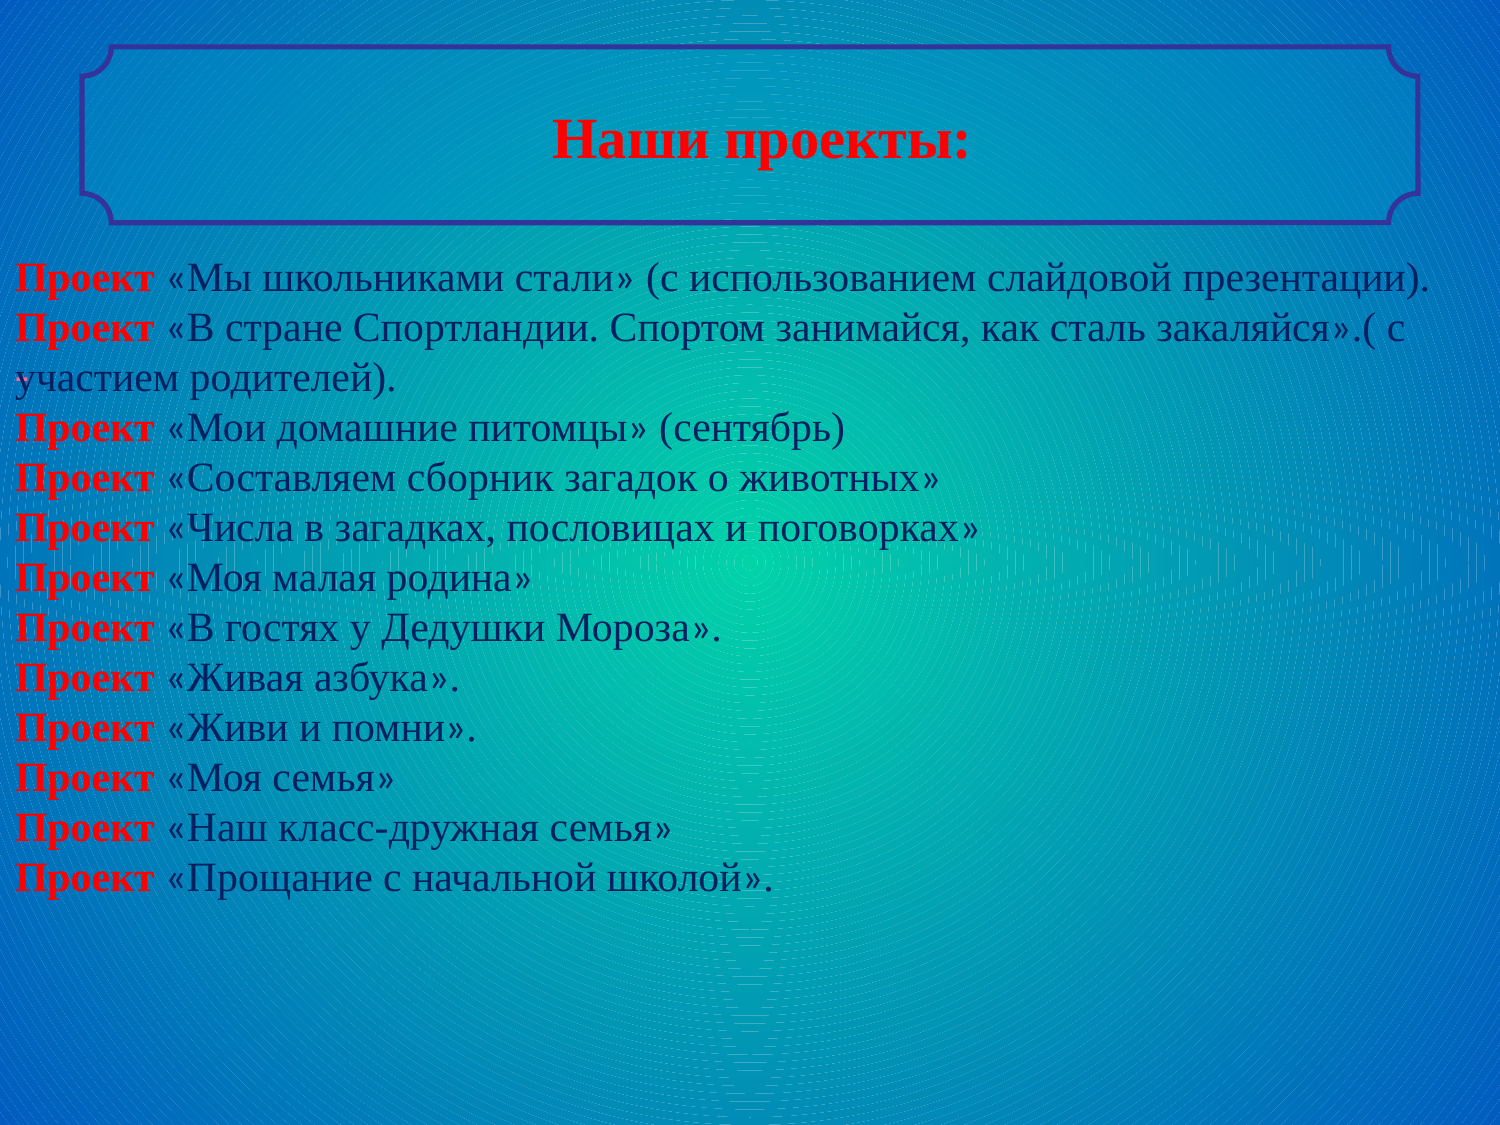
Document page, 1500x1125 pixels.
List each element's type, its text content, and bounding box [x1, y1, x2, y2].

text_box Проект «Мы школьниками стали» (с использованием слайдовой презентации). Проект «В стране Спортландии. Спортом занимайся, как сталь закаляйся».( с участием родителей). Проект «Мои домашние питомцы» (сентябрь) Проект «Составляем сборник загадок о животных» Проект «Числа в загадках, пословицах и поговорках» Проект «Моя малая родина» Проект «В гостях у Дедушки Мороза». Проект «Живая азбука». Проект «Живи и помни». Проект «Моя семья» Проект «Наш класс-дружная семья» Проект «Прощание с начальной школой». [0, 242, 1500, 908]
text_box [58, 93, 598, 242]
text_box Наши проекты: [81, 46, 1418, 223]
